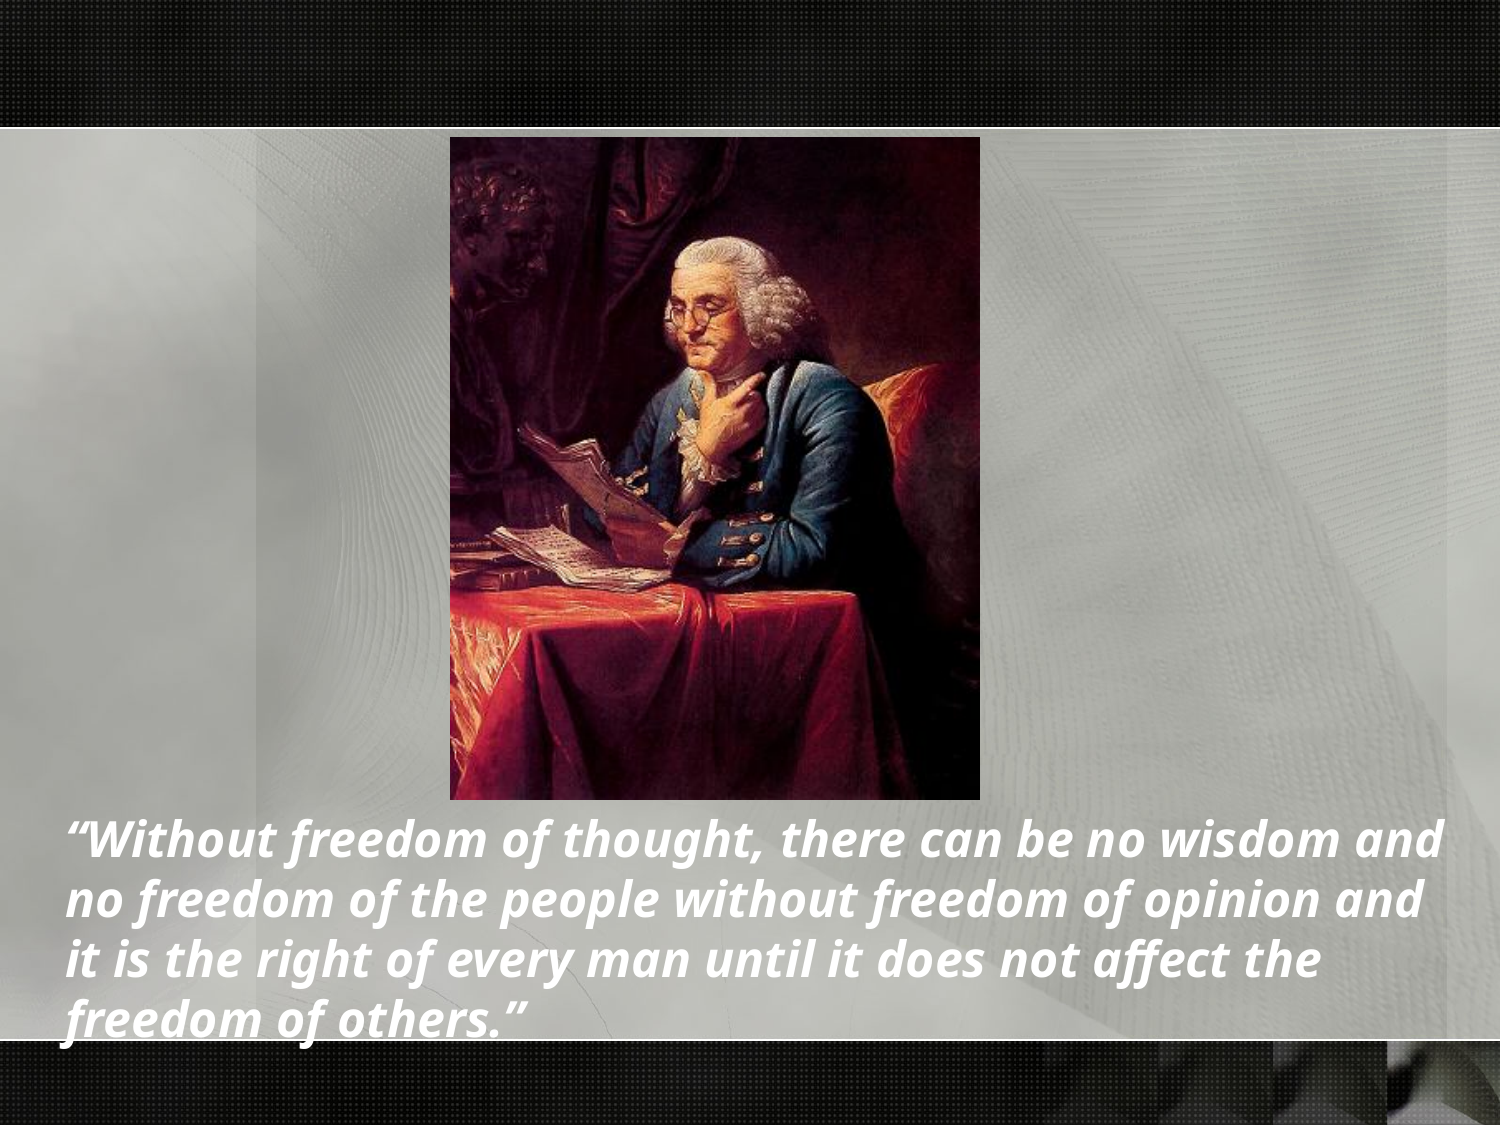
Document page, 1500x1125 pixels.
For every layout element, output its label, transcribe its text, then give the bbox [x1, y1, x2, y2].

list “Without freedom of thought, there can be no wisdom and no freedom of the people without freedom of opinion and it is the right of every man until it does not affect the freedom of others.” [49, 799, 1463, 938]
picture [0, 0, 1500, 1125]
